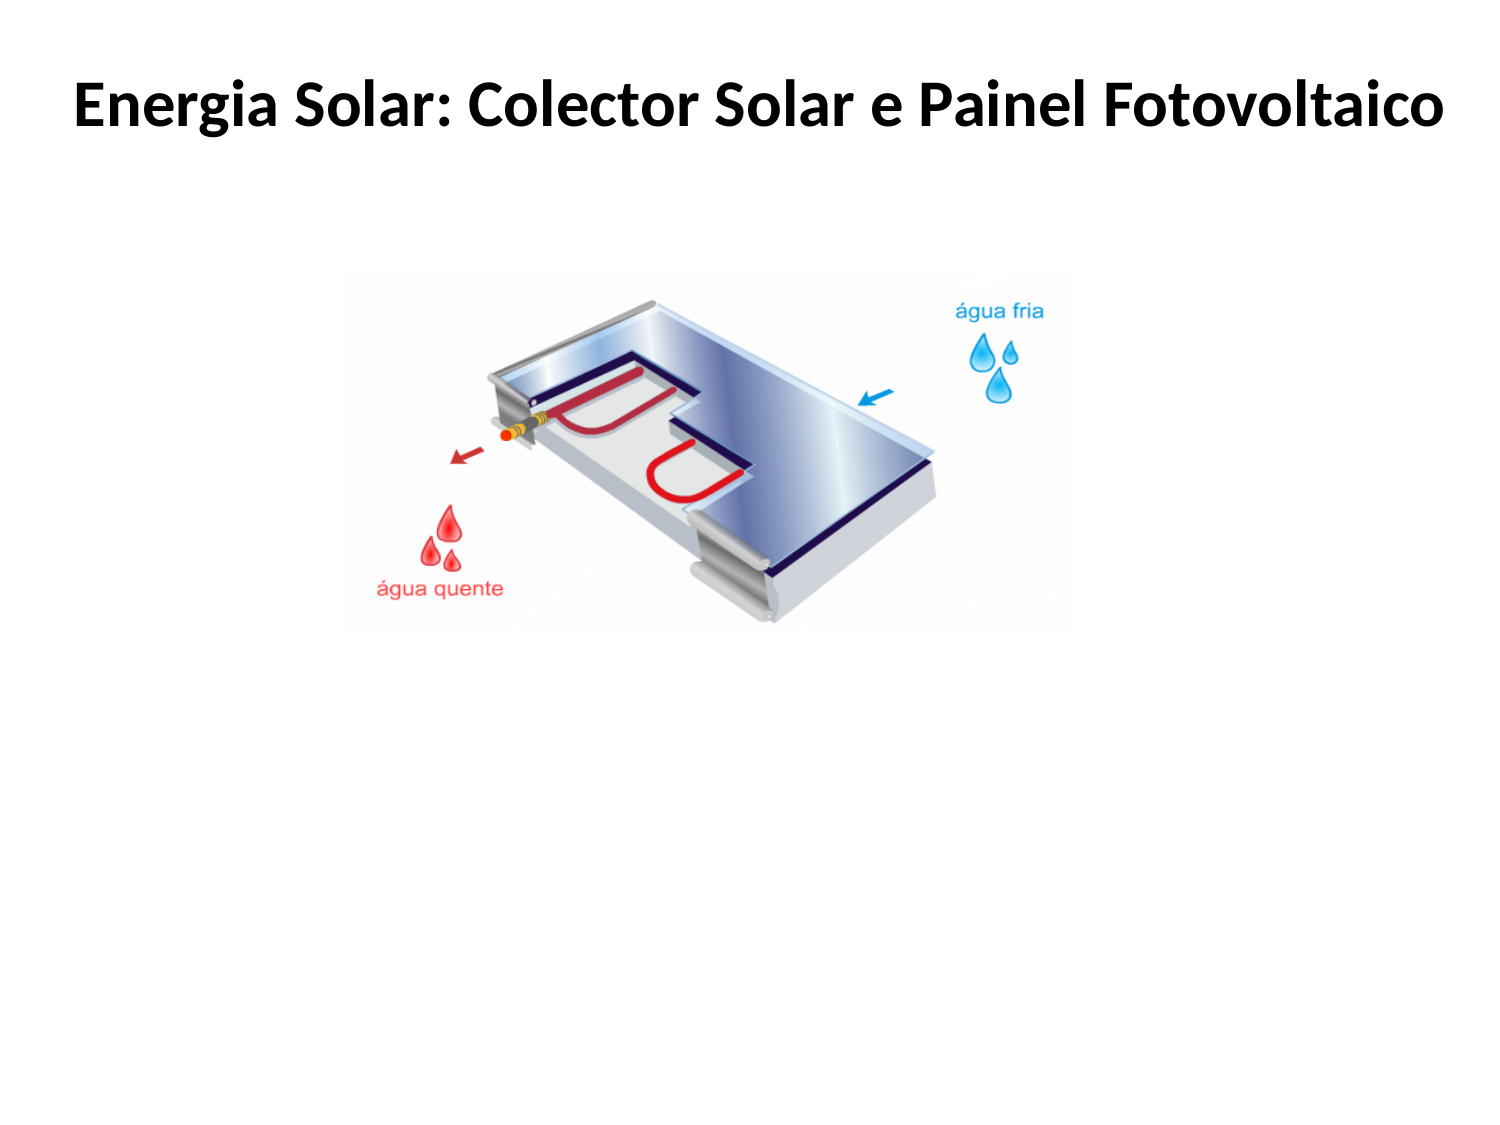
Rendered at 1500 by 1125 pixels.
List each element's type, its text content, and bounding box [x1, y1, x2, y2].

text_box [67, 261, 1418, 1004]
picture [348, 271, 1071, 633]
text_box Energia Solar: Colector Solar e Painel Fotovoltaico [59, 45, 1477, 178]
